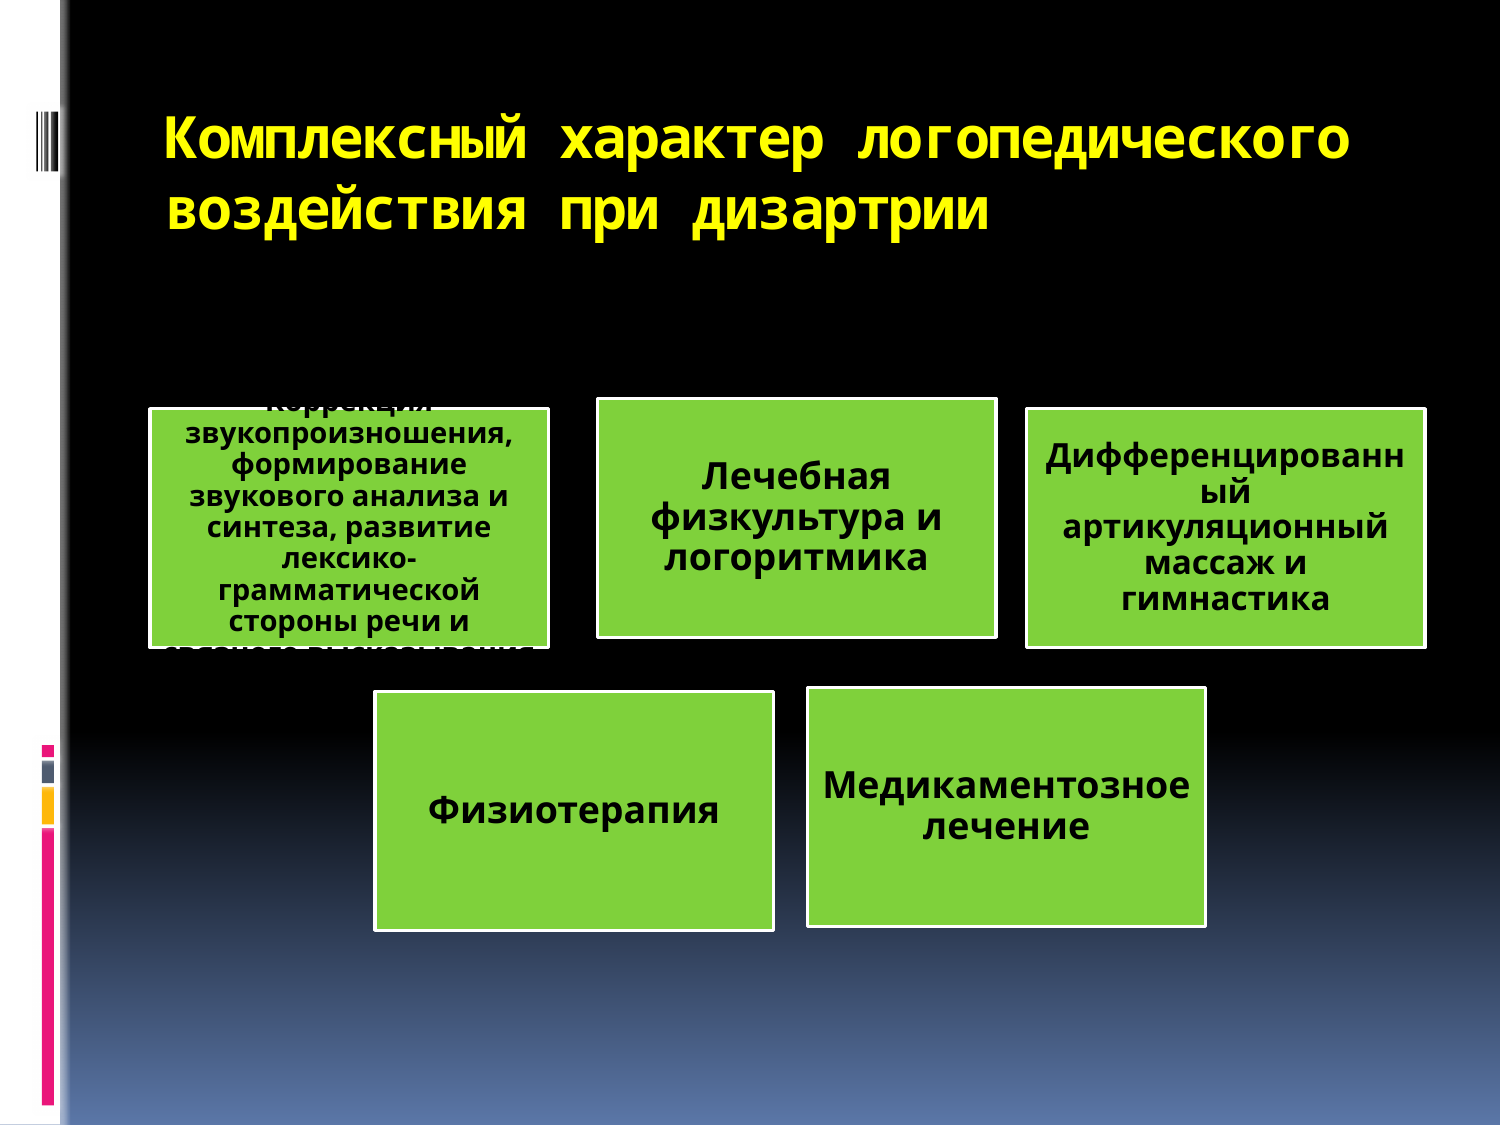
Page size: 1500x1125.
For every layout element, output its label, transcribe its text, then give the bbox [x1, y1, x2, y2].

title Комплексный характер логопедического воздействия при дизартрии [150, 83, 1425, 234]
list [149, 292, 1426, 1044]
